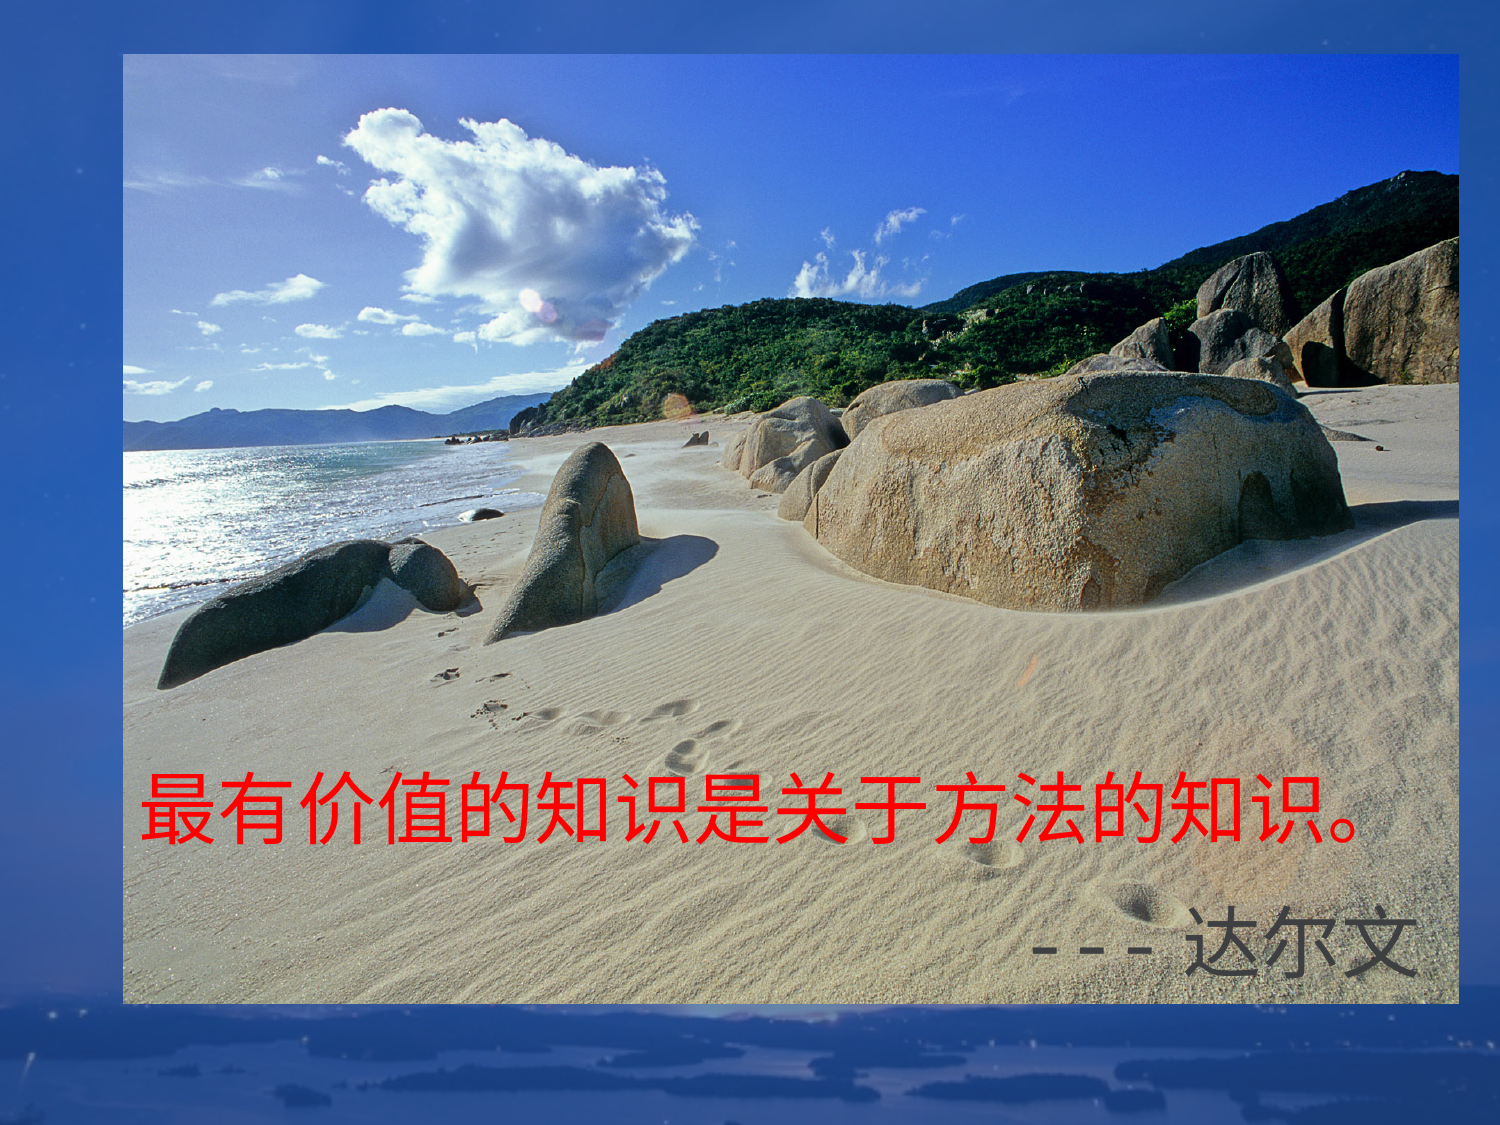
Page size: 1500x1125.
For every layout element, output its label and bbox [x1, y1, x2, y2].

picture [123, 54, 1459, 1004]
